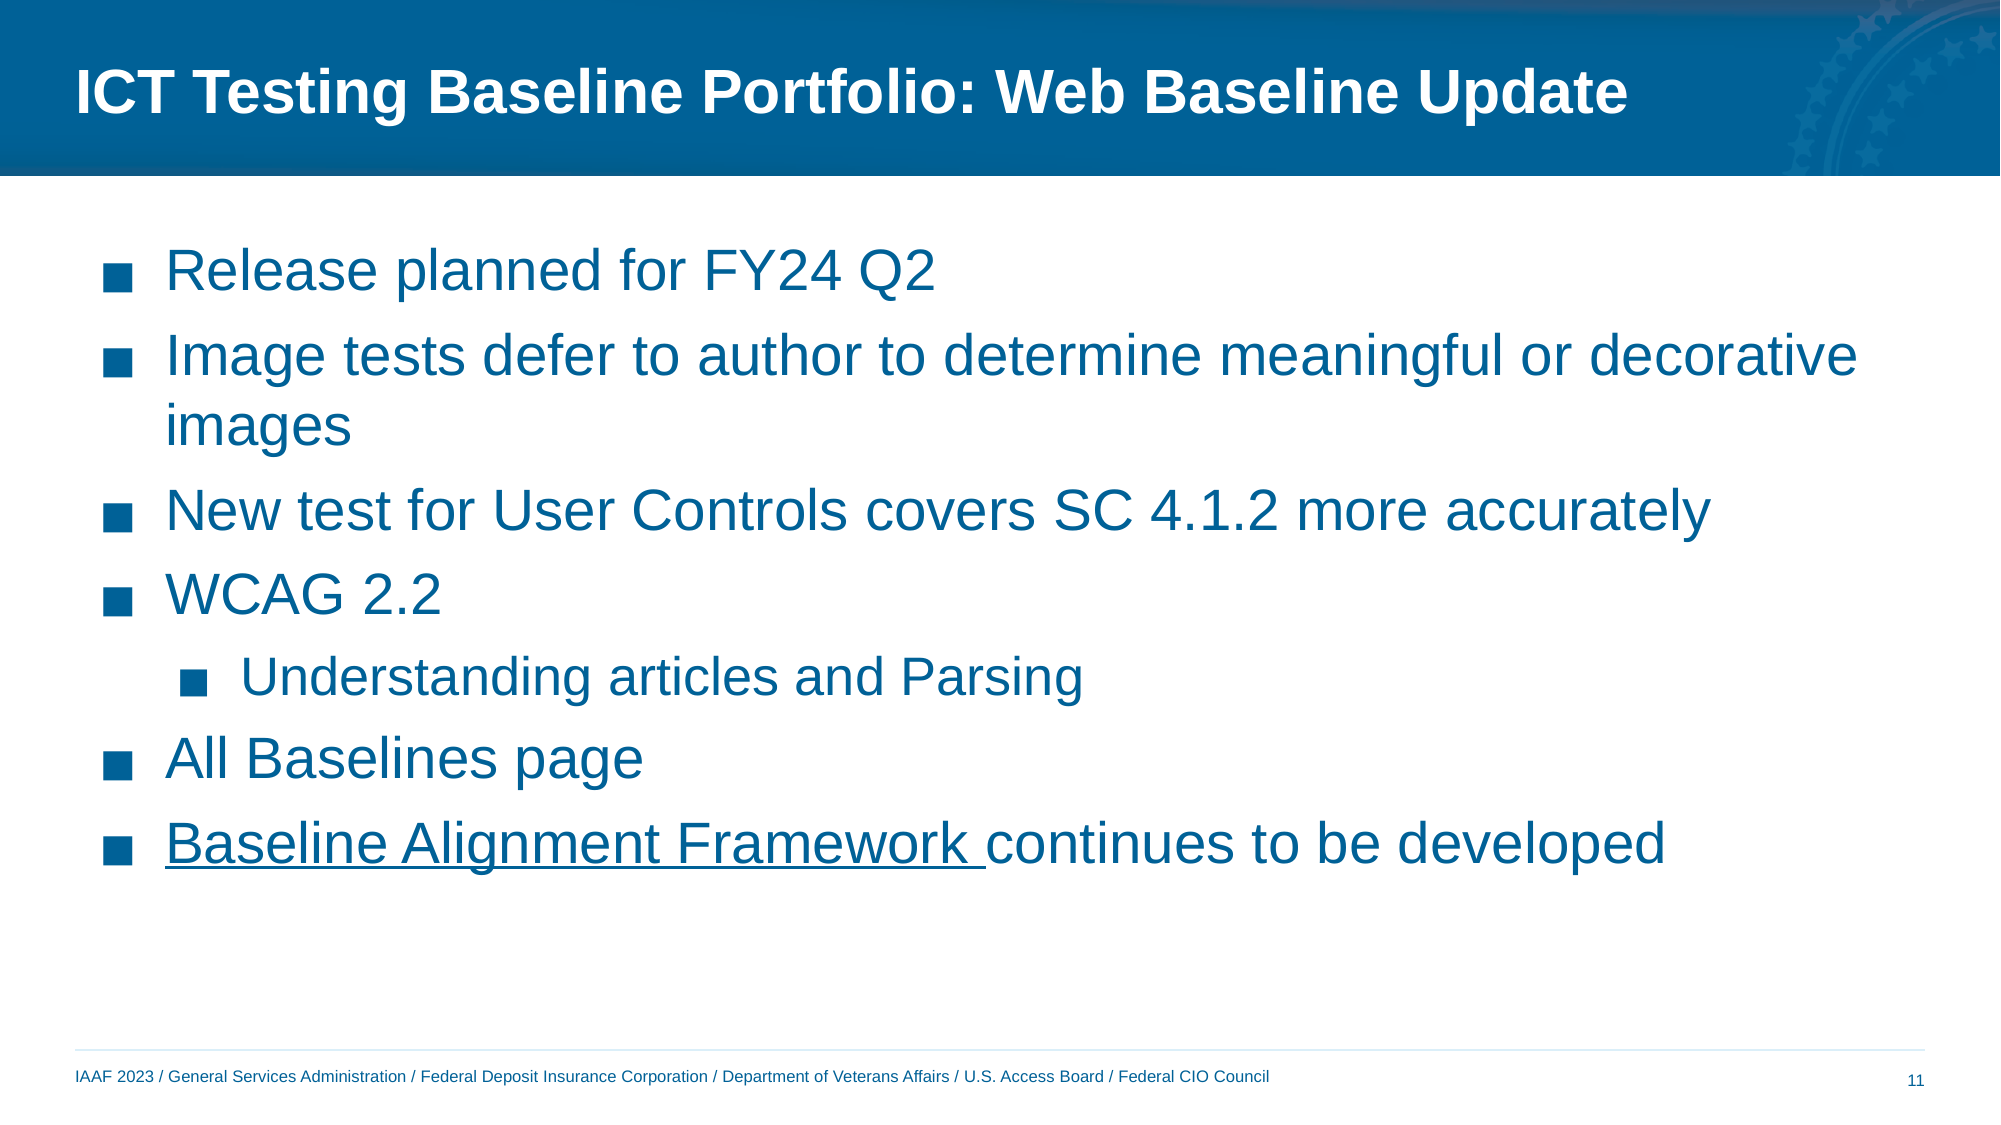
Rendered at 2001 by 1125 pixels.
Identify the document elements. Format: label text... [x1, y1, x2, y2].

slide_number 11 [1880, 1065, 1925, 1095]
picture [0, 0, 2000, 176]
title ICT Testing Baseline Portfolio: Web Baseline Update [75, 52, 1800, 128]
picture [0, 168, 666, 176]
list Release planned for FY24 Q2 Image tests defer to author to determine meaningful or decorative images New test for User Controls covers SC 4.1.2 more accurately WCAG 2.2 Understanding articles and Parsing All Baselines page Baseline Alignment Framework continues to be developed [75, 224, 1925, 1035]
